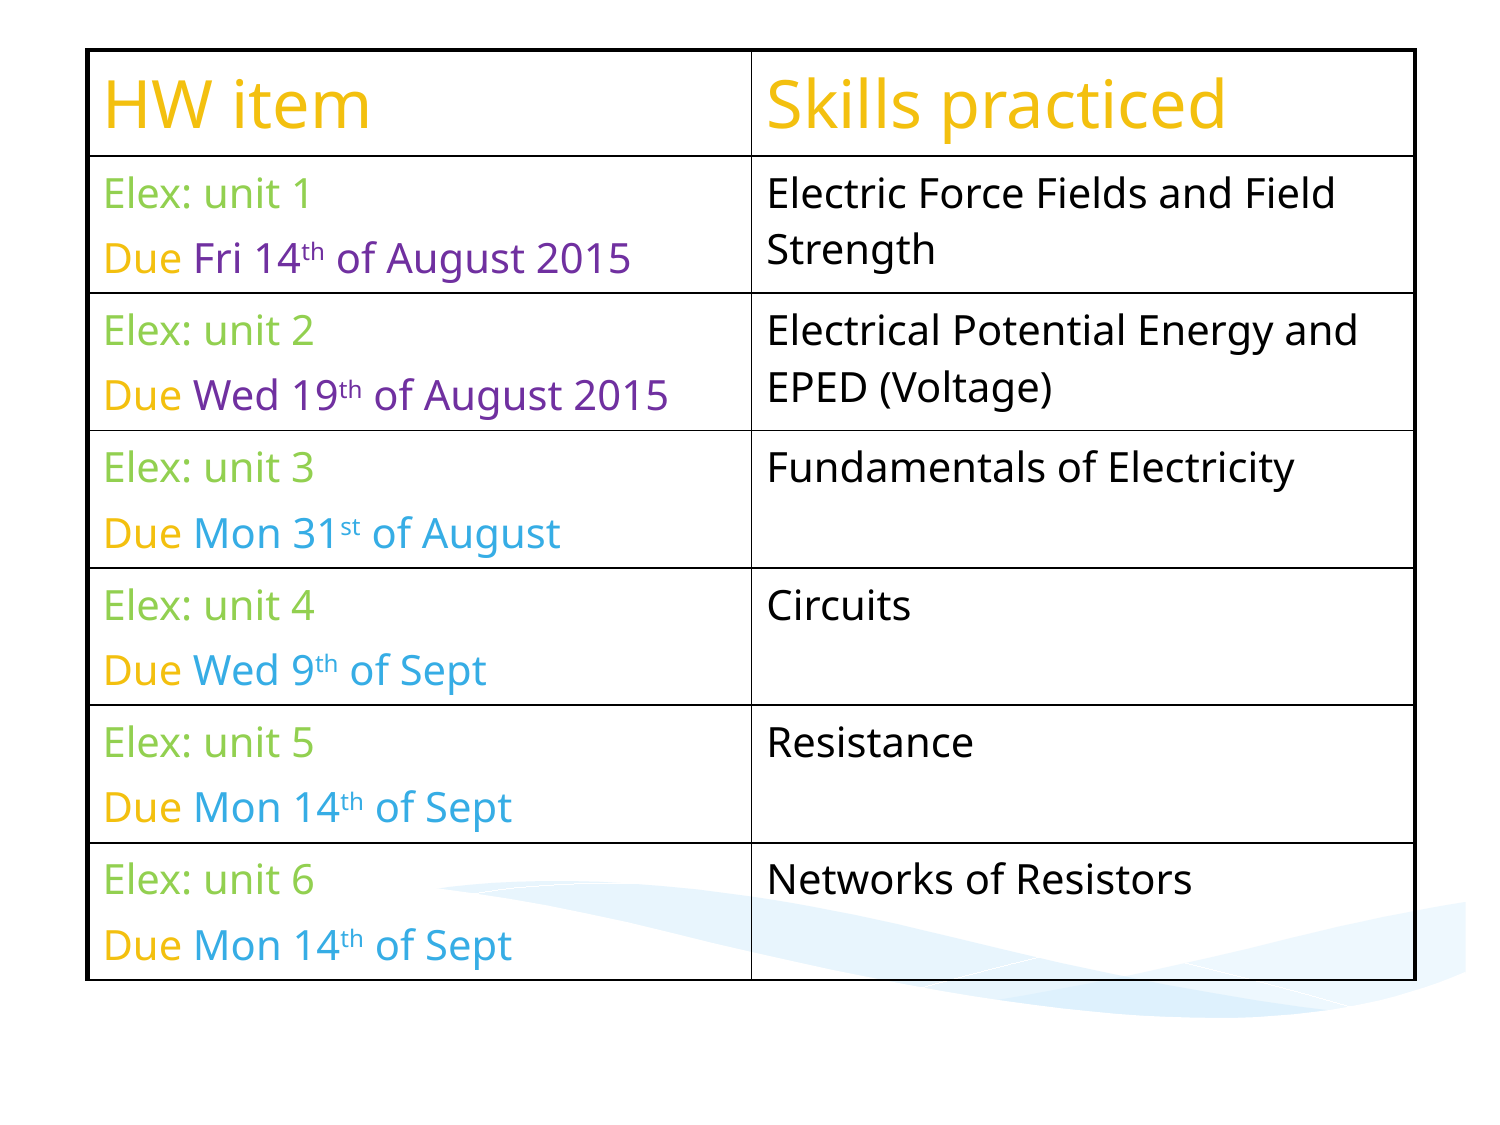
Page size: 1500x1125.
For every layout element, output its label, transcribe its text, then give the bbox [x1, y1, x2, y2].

table_cell Circuits [752, 569, 1413, 704]
table_cell Elex: unit 1 Due Fri 14th of August 2015 [90, 157, 751, 292]
table_cell Elex: unit 4 Due Wed 9th of Sept [90, 569, 751, 704]
table_cell Electrical Potential Energy and EPED (Voltage) [752, 294, 1413, 430]
table_cell Electric Force Fields and Field Strength [752, 157, 1413, 292]
table_cell Elex: unit 6 Due Mon 14th of Sept [90, 844, 751, 979]
table_header HW item [90, 52, 751, 155]
table_cell Elex: unit 3 Due Mon 31st of August [90, 431, 751, 567]
table_cell Elex: unit 5 Due Mon 14th of Sept [90, 706, 751, 842]
table_cell Resistance [752, 706, 1413, 842]
table_cell Elex: unit 2 Due Wed 19th of August 2015 [90, 294, 751, 430]
table_cell Networks of Resistors [752, 844, 1413, 979]
table_cell Fundamentals of Electricity [752, 431, 1413, 567]
table_header Skills practiced [752, 52, 1413, 155]
